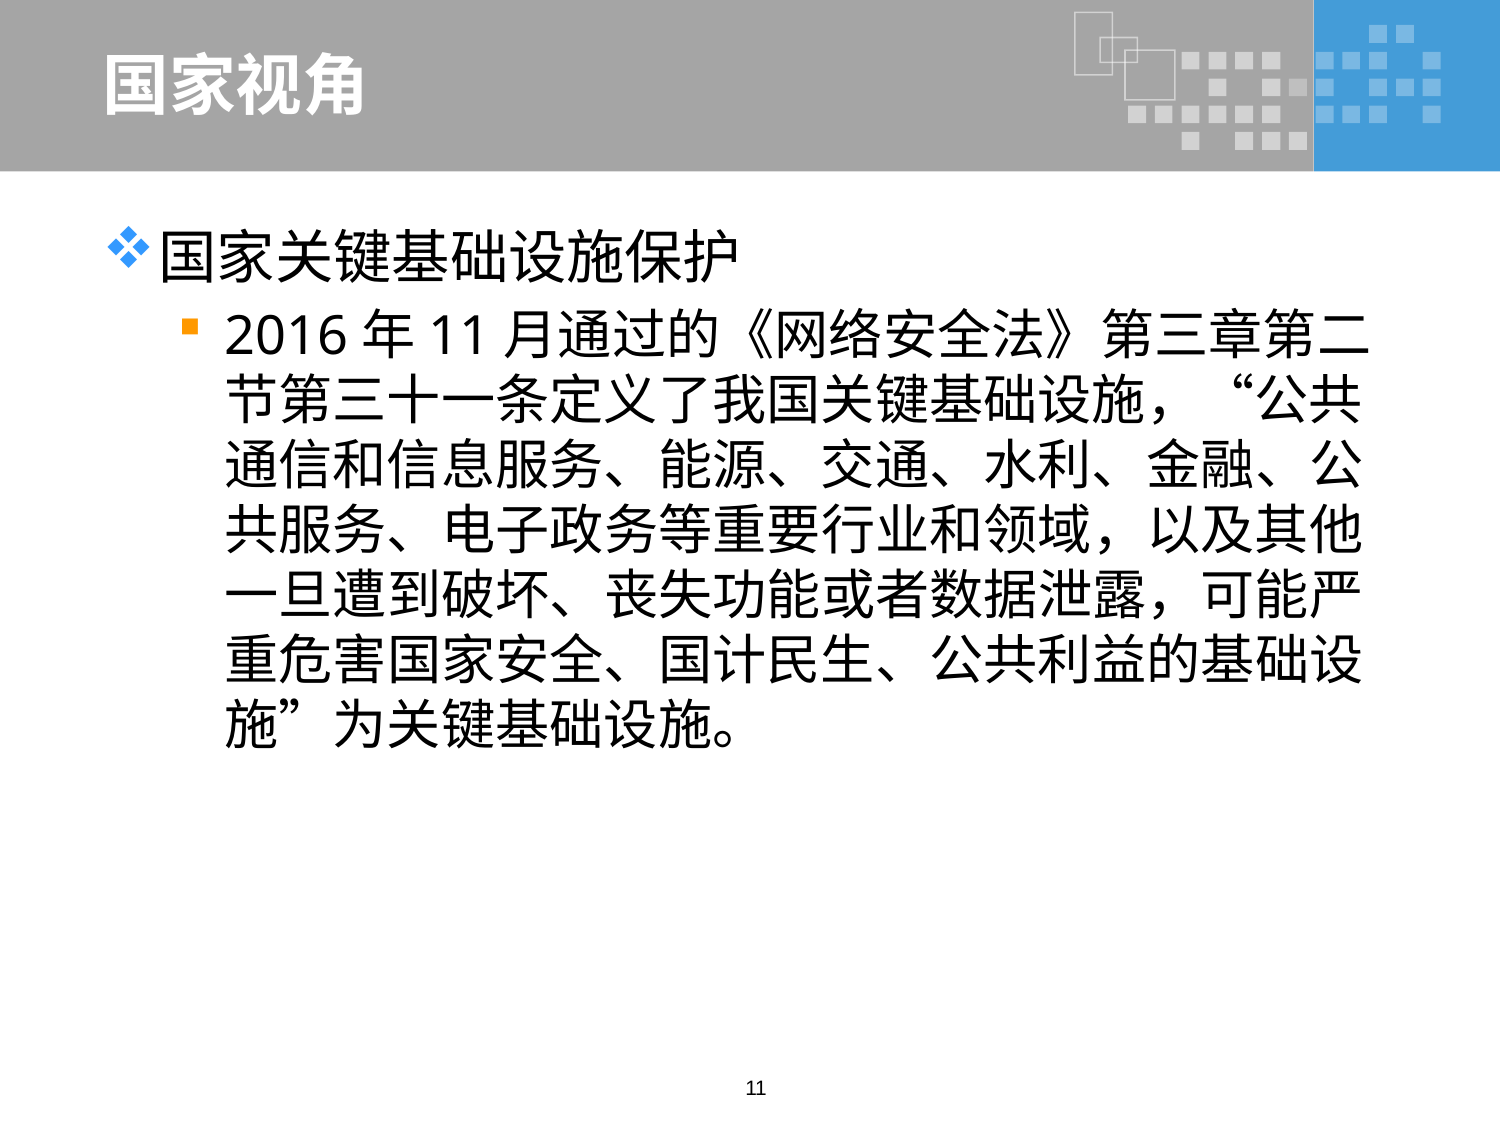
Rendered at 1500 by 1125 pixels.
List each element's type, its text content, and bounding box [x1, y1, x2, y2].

title 国家视角 [87, 42, 1252, 123]
list 国家关键基础设施保护 2016年11月通过的《网络安全法》第三章第二节第三十一条定义了我国关键基础设施，“公共通信和信息服务、能源、交通、水利、金融、公共服务、电子政务等重要行业和领域，以及其他一旦遭到破坏、丧失功能或者数据泄露，可能严重危害国家安全、国计民生、公共利益的基础设施”为关键基础设施。 [87, 212, 1432, 1050]
slide_number 11 [687, 1066, 826, 1111]
